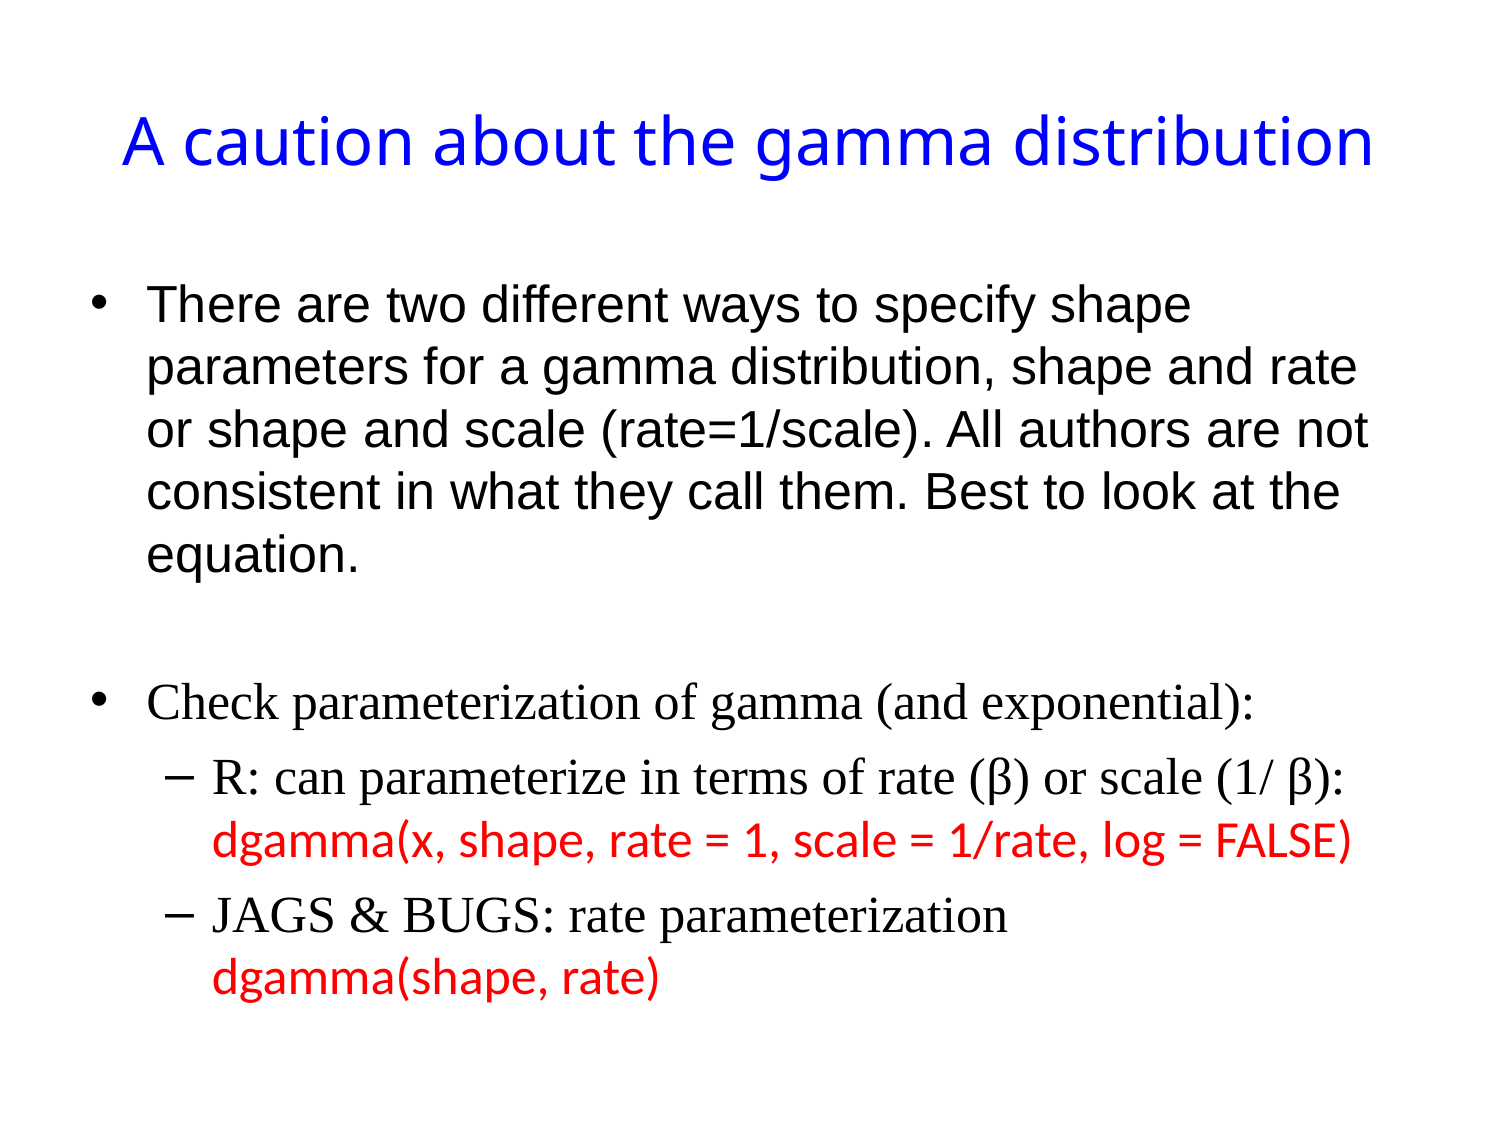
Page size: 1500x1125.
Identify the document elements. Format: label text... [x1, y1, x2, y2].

title A caution about the gamma distribution [75, 45, 1425, 233]
list There are two different ways to specify shape parameters for a gamma distribution, shape and rate or shape and scale (rate=1/scale). All authors are not consistent in what they call them. Best to look at the equation. Check parameterization of gamma (and exponential): R: can parameterize in terms of rate (β) or scale (1/ β): dgamma(x, shape, rate = 1, scale = 1/rate, log = FALSE) JAGS & BUGS: rate parameterization dgamma(shape, rate) [75, 262, 1425, 1005]
